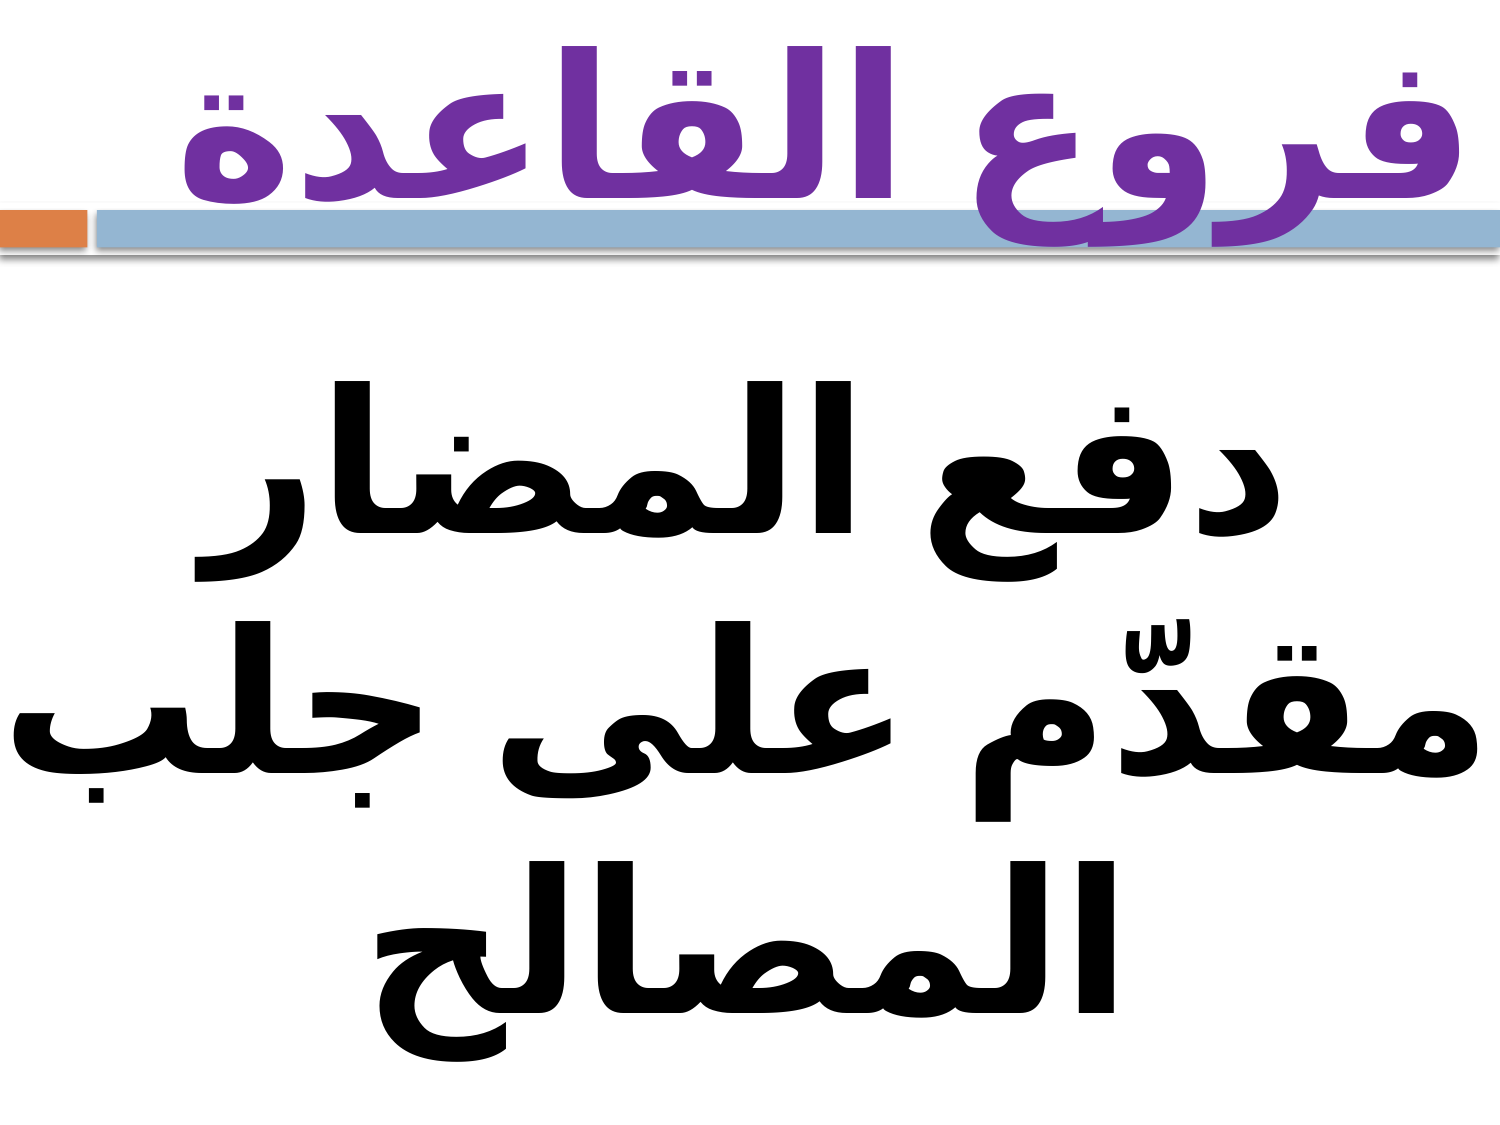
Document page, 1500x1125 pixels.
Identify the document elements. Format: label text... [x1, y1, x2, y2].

list دفع المضار مقدّم على جلب المصالح [0, 326, 1500, 1071]
title فروع القاعدة [100, 37, 1500, 200]
